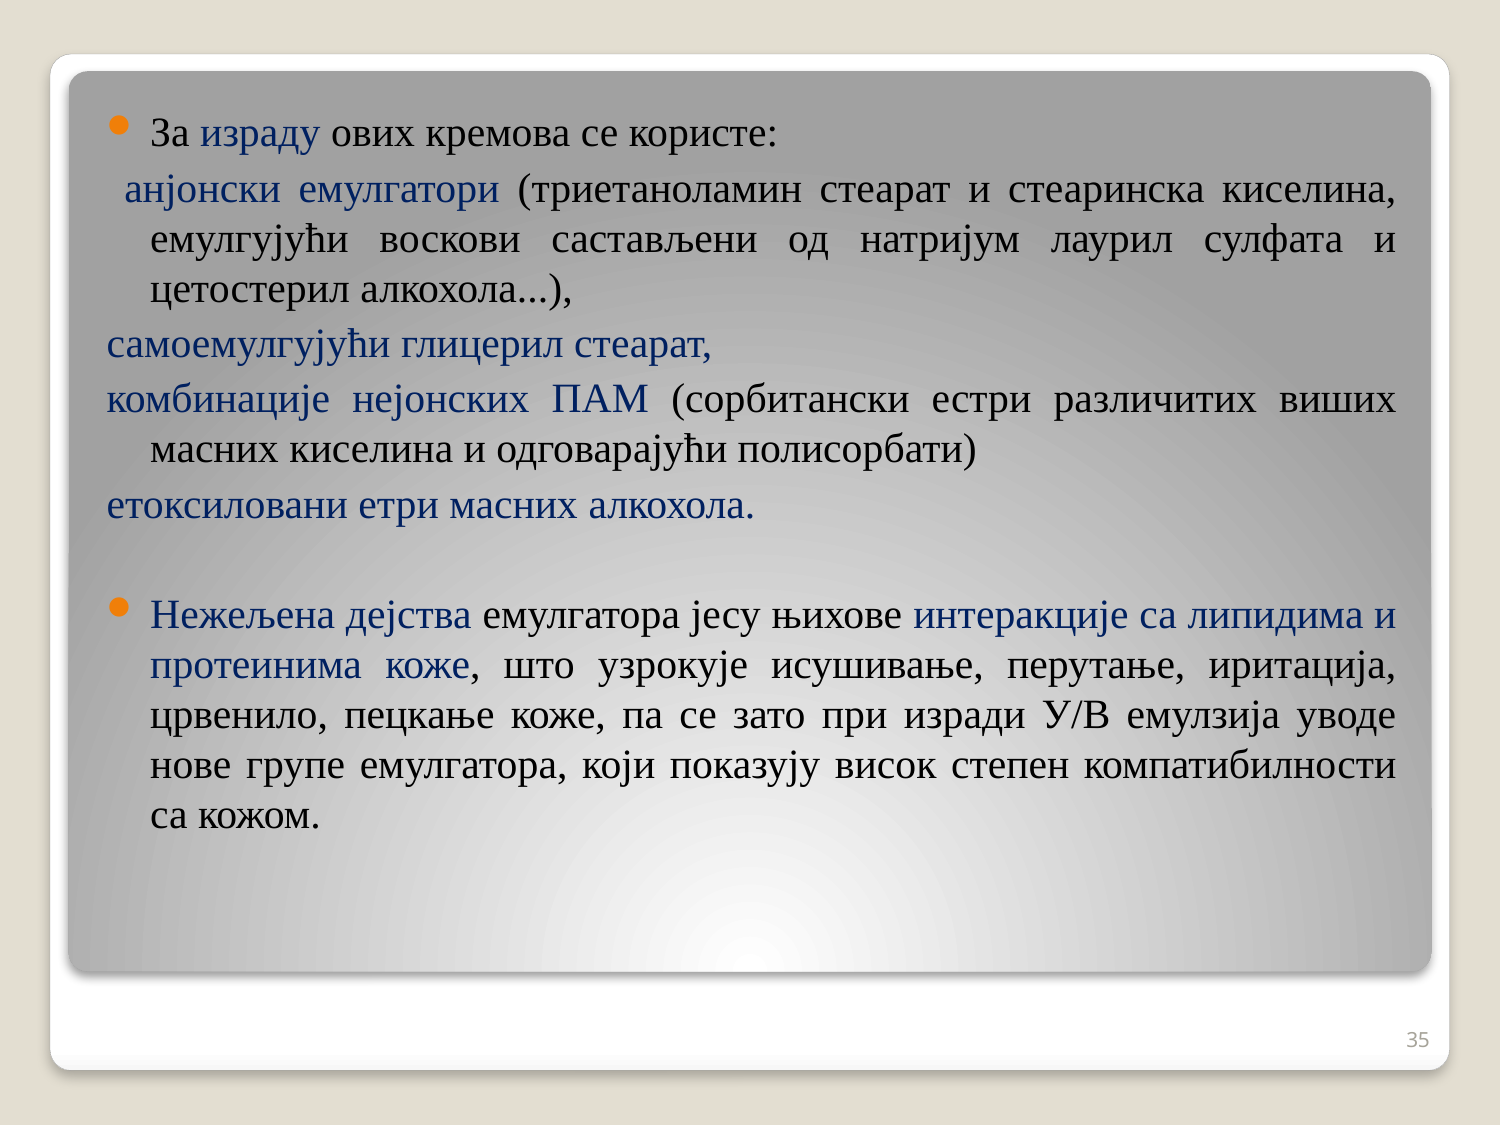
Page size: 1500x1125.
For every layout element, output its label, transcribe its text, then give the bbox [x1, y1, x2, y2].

slide_number 35 [1369, 1002, 1445, 1063]
list За израду ових кремова се користе: анјонски емулгатори (триетаноламин стеарат и стеаринска киселина, емулгујући воскови састављени од натријум лаурил сулфата и цетостерил алкохола...), самоемулгујући глицерил стеарат, комбинације нејонских ПАМ (сорбитански естри различитих виших масних киселина и одговарајући полисорбати) етоксиловани етри масних алкохола. Нежељена дејства емулгатора јесу њихове интеракције са липидима и протеинима коже, што узрокује исушивање, перутање, иритација, црвенило, пецкање коже, па се зато при изради У/В емулзија уводе нове групе емулгатора, који показују висок степен компатибилности са кожом. [76, 90, 1412, 1000]
